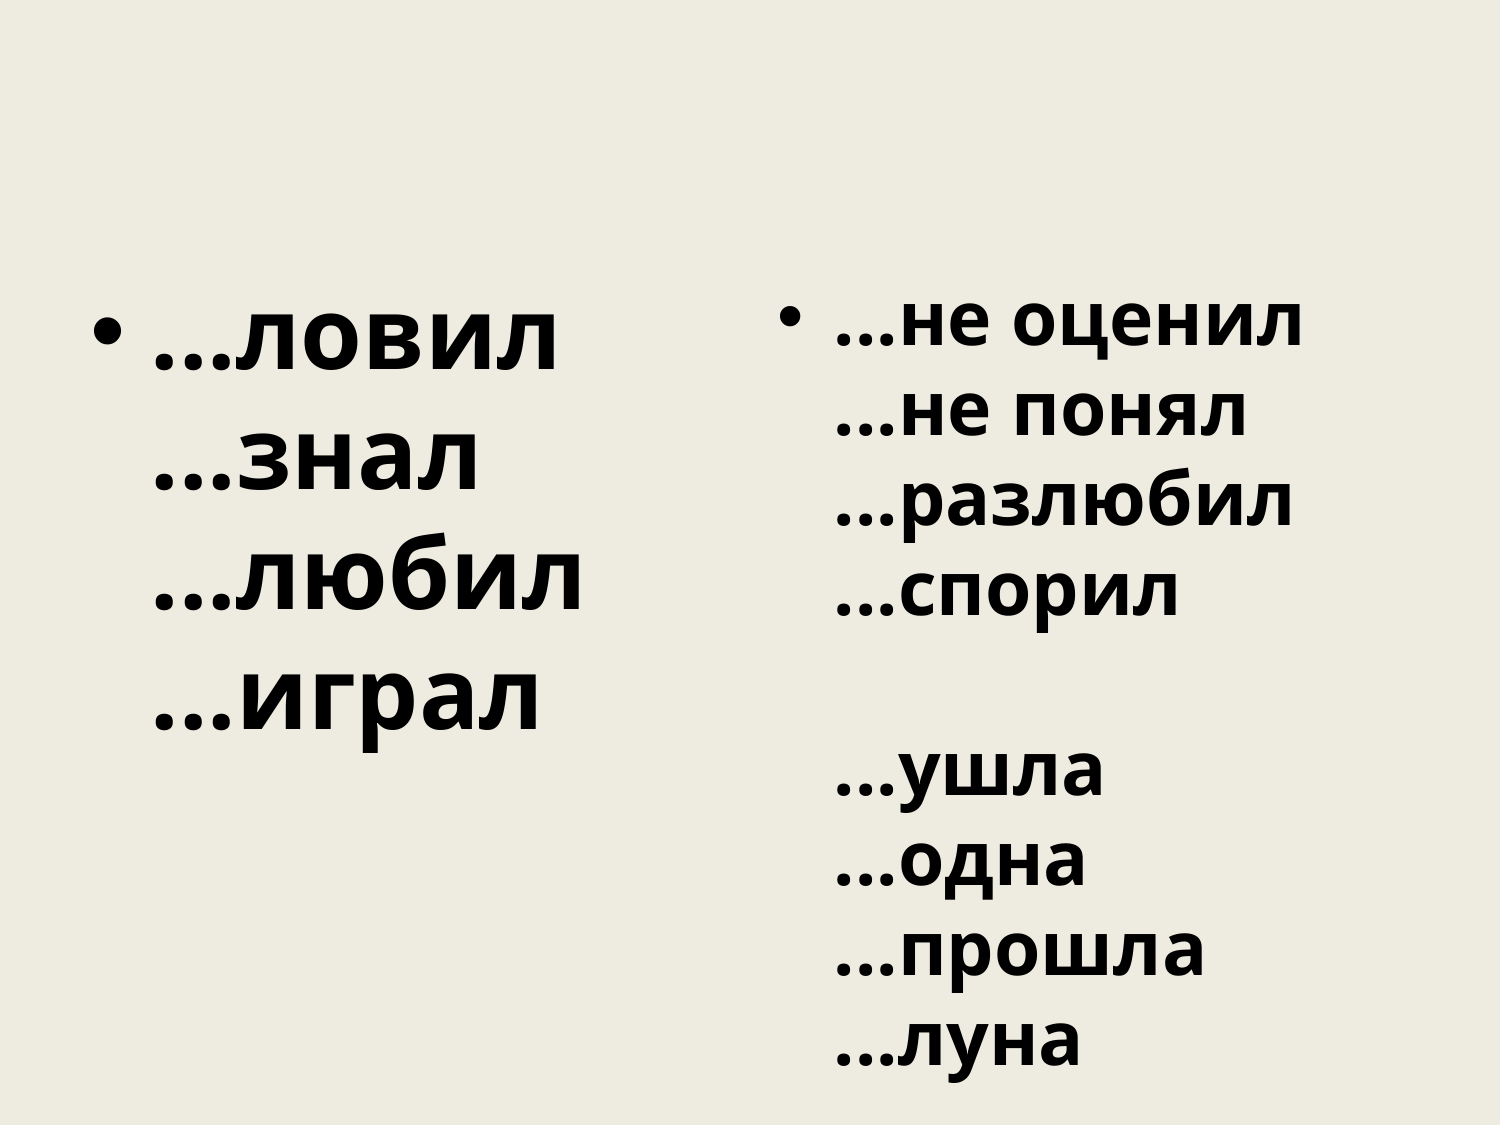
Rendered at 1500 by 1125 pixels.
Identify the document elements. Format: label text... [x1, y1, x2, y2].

list ...не оценил ...не понял ...разлюбил ...спорил ...ушла ...одна ...прошла ...луна [762, 262, 1425, 1005]
list ...ловил ...знал ...любил ...играл [75, 262, 738, 1005]
